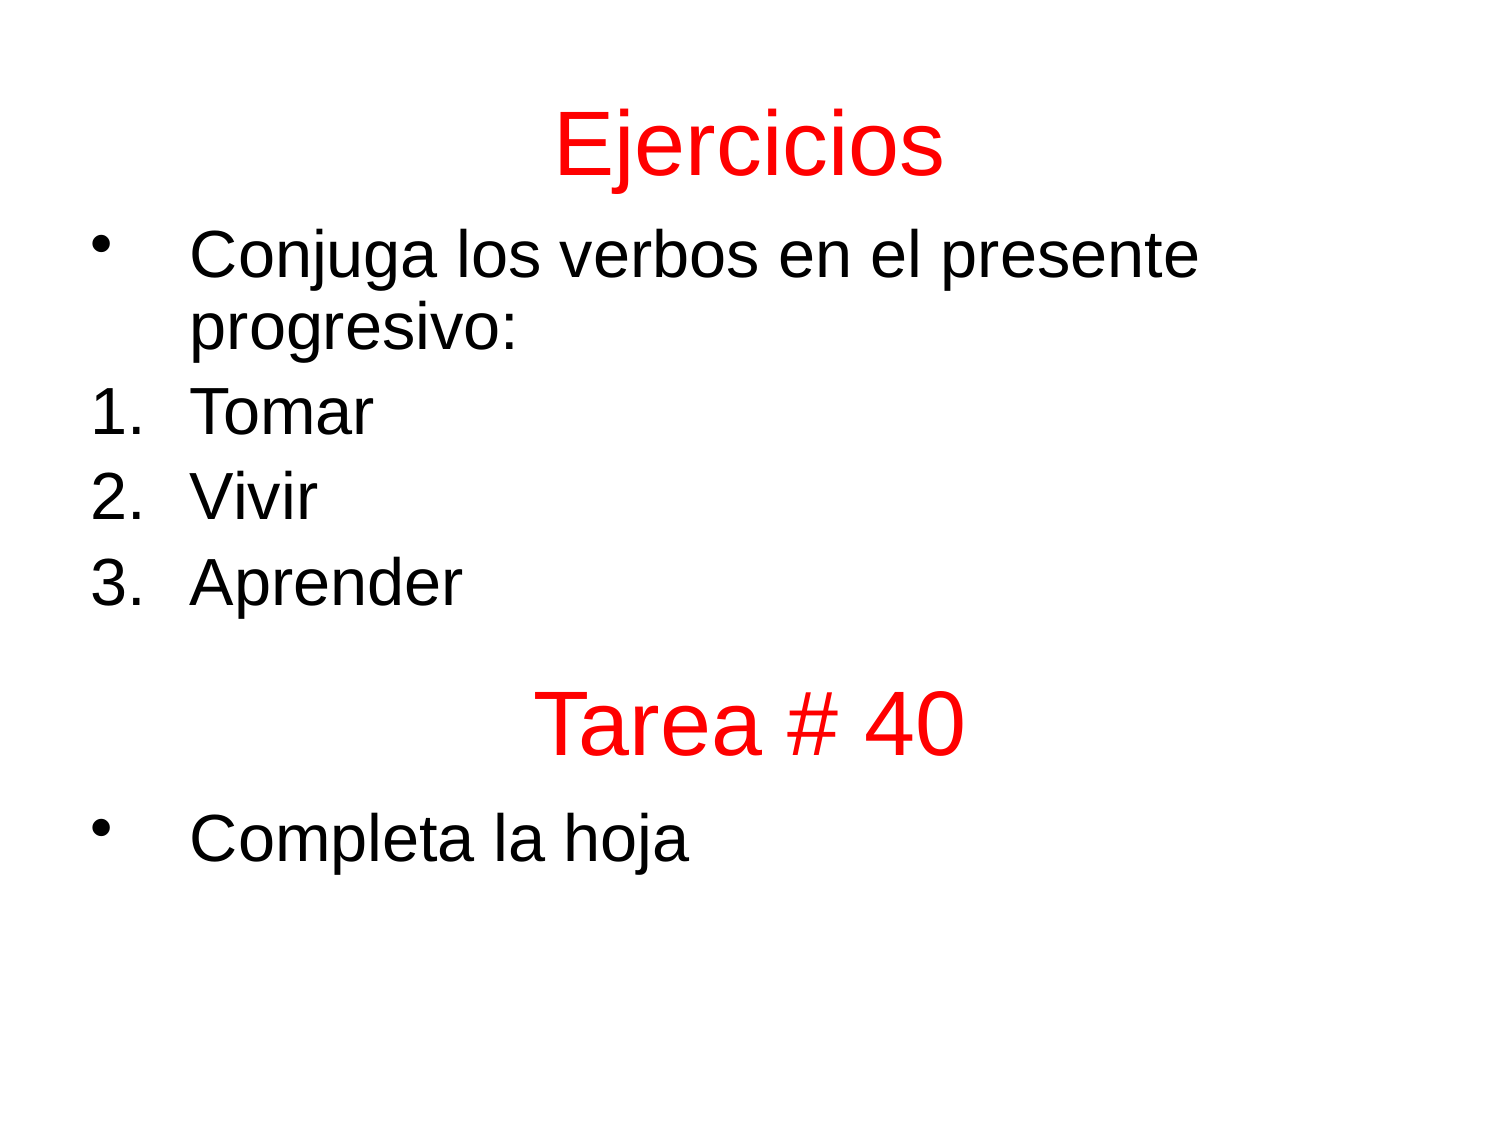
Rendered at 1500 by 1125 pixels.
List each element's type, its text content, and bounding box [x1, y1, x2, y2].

list Conjuga los verbos en el presente progresivo: Tomar Vivir Aprender Completa la hoja [75, 813, 1425, 955]
text_box Tarea # 40 [74, 624, 1425, 813]
list Conjuga los verbos en el presente progresivo: Tomar Vivir Aprender Completa la hoja [75, 212, 1425, 624]
title Ejercicios [75, 45, 1425, 212]
